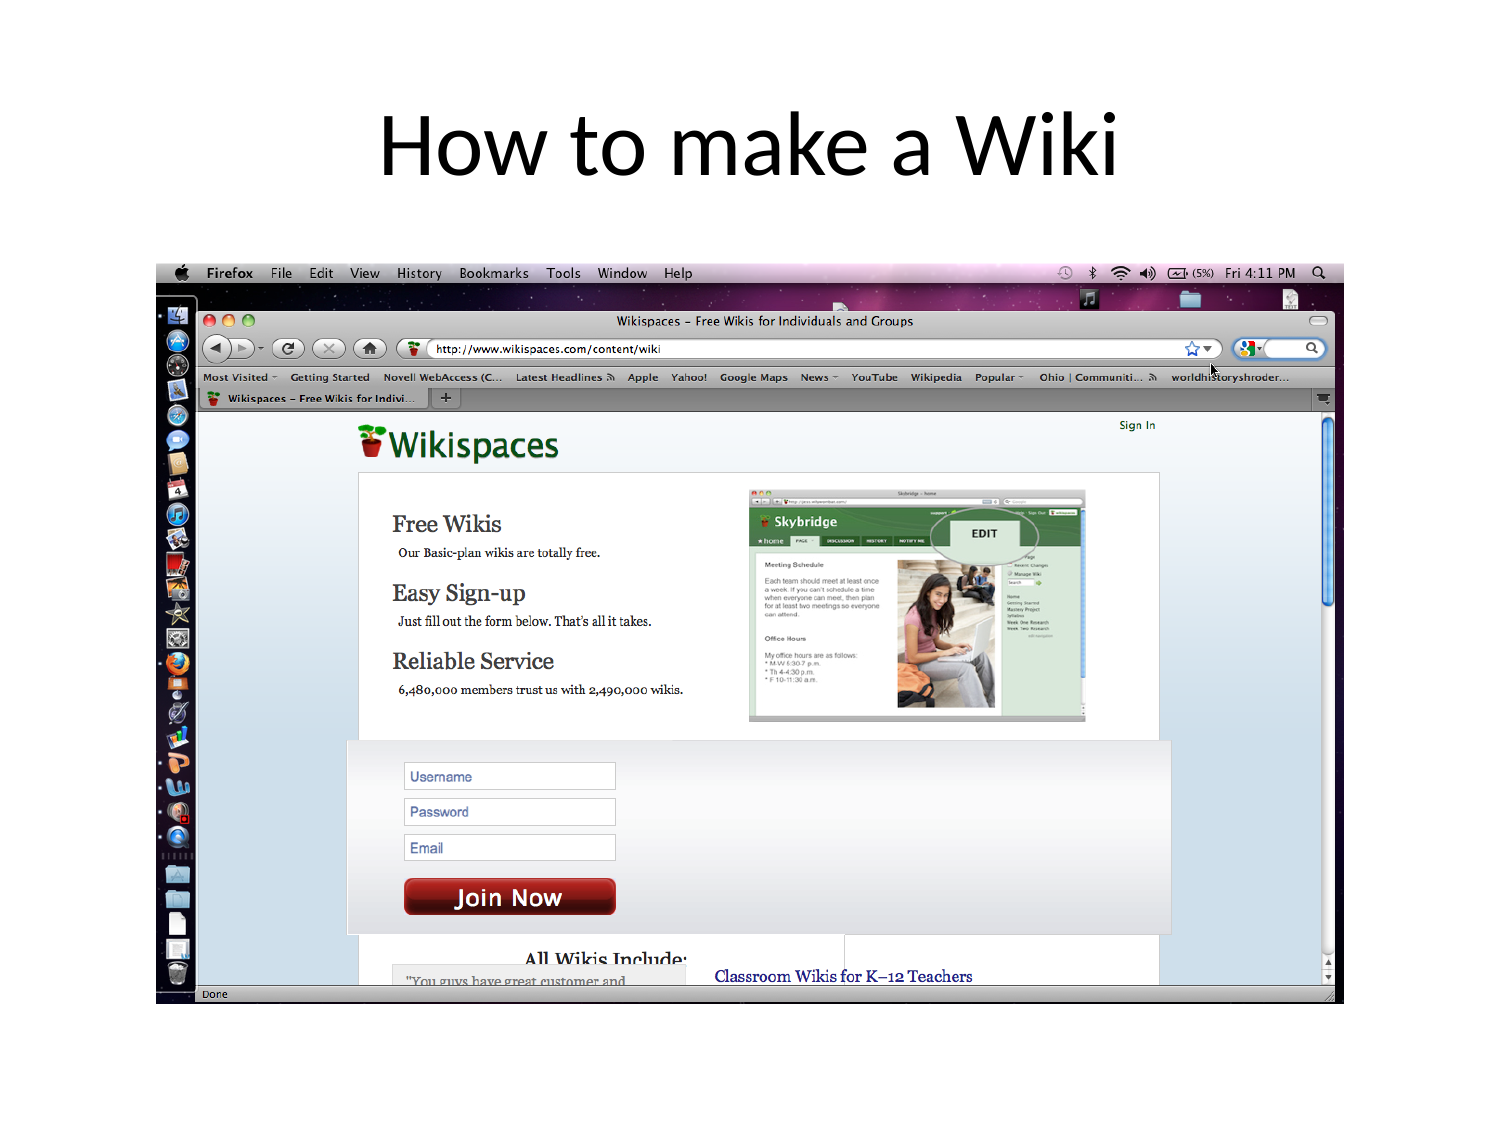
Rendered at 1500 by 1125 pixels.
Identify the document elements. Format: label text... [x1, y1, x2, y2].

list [155, 262, 1345, 1006]
title How to make a Wiki [75, 45, 1425, 233]
